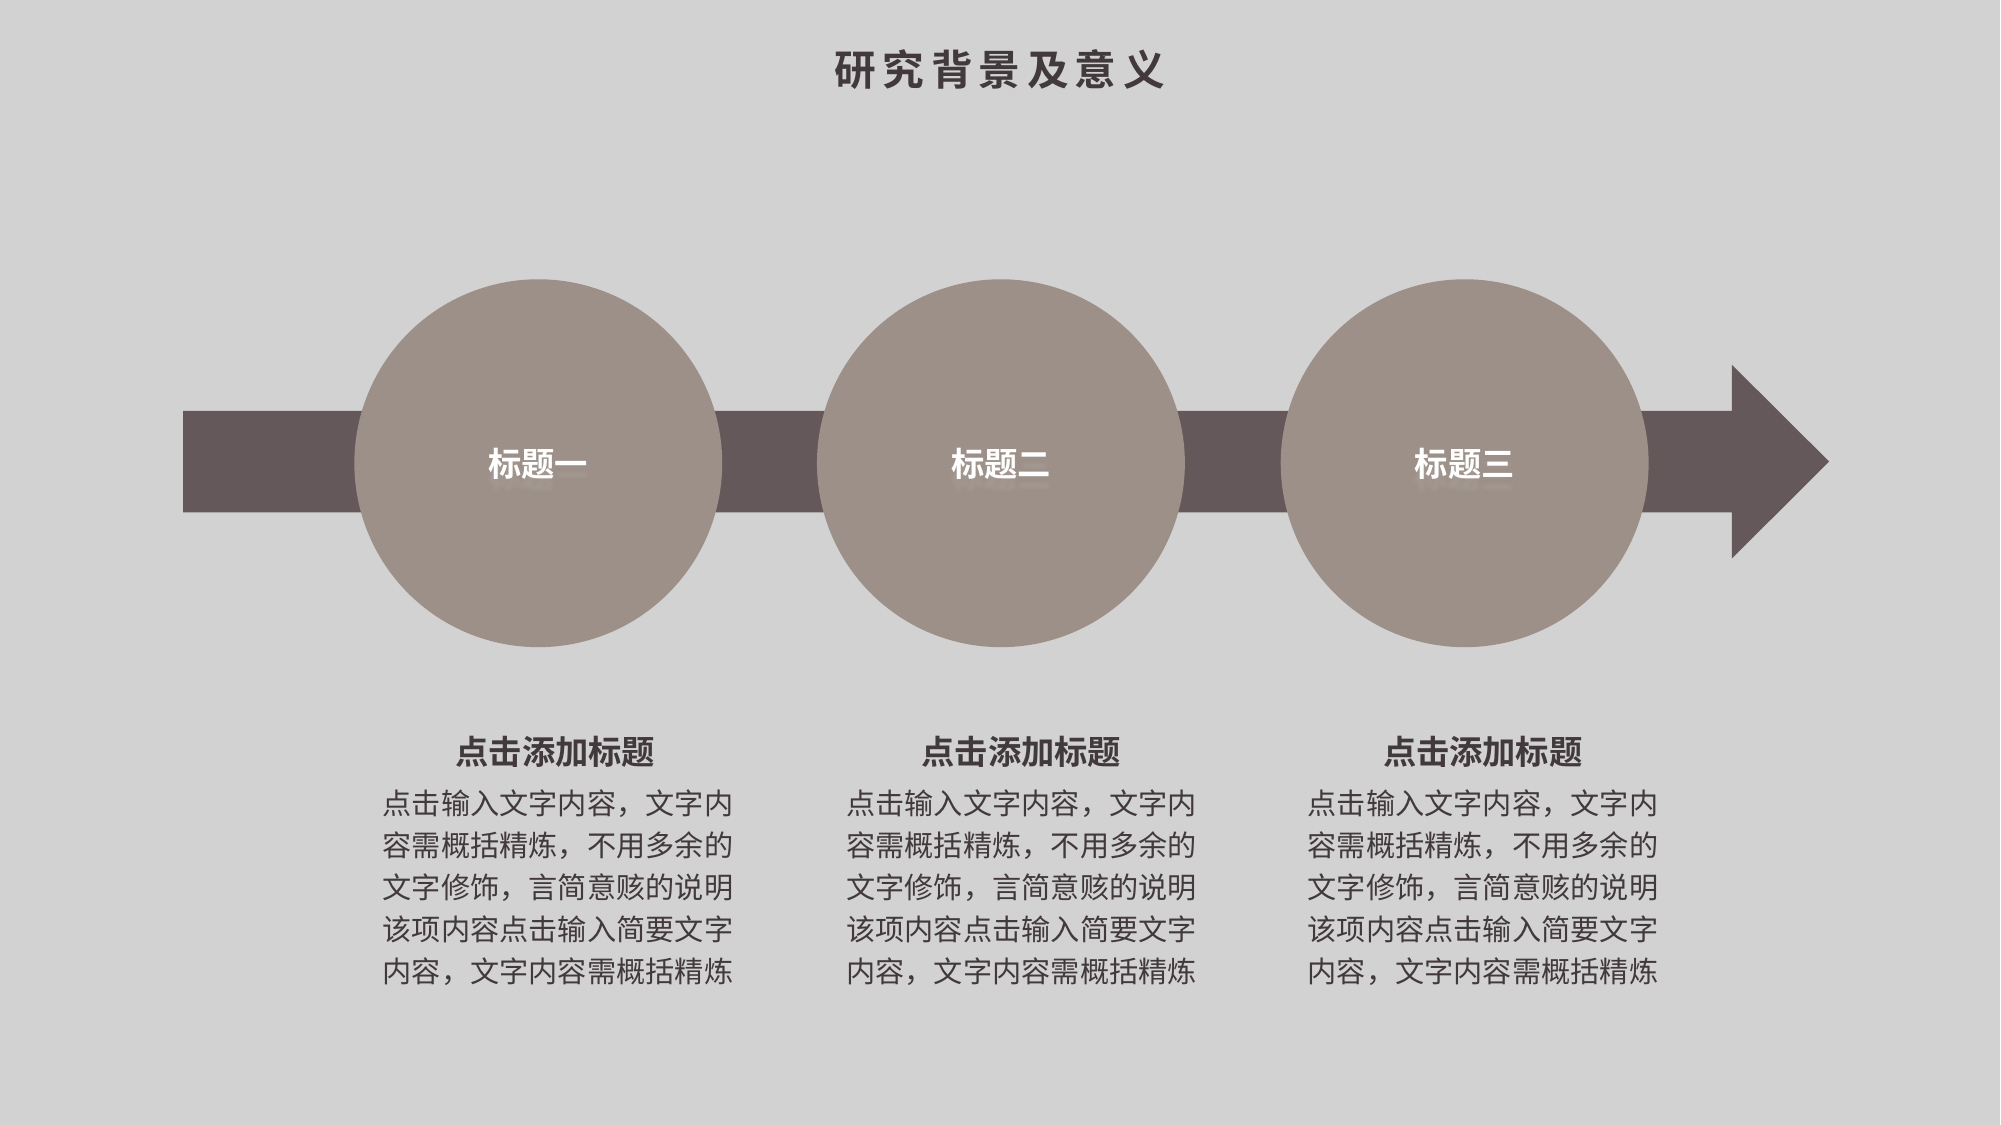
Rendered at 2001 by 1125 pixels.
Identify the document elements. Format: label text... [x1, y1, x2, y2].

text_box 研究背景及意义 [820, 36, 1180, 101]
text_box [1178, 410, 1288, 513]
text_box 点击输入文字内容，文字内容需概括精炼，不用多余的文字修饰，言简意赅的说明该项内容点击输入简要文字内容，文字内容需概括精炼 [828, 771, 1215, 996]
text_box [839, 448, 1162, 500]
text_box 标题三 [1304, 437, 1625, 490]
text_box [1642, 364, 1830, 559]
text_box [354, 279, 723, 648]
text_box 点击添加标题 [1306, 716, 1659, 779]
text_box 点击编辑 [843, 490, 1157, 496]
text_box 标题二 [840, 437, 1162, 490]
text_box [376, 447, 701, 500]
text_box 点击输入文字内容，文字内容需概括精炼，不用多余的文字修饰，言简意赅的说明该项内容点击输入简要文字内容，文字内容需概括精炼 [362, 771, 754, 996]
text_box 点击添加标题 [845, 716, 1198, 779]
text_box [1280, 279, 1649, 648]
text_box [715, 410, 824, 513]
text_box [1303, 448, 1626, 500]
text_box [183, 410, 361, 513]
text_box 点击编辑 [1307, 490, 1621, 496]
text_box 点击编辑 [380, 490, 696, 496]
text_box 点击输入文字内容，文字内容需概括精炼，不用多余的文字修饰，言简意赅的说明该项内容点击输入简要文字内容，文字内容需概括精炼 [1289, 771, 1677, 996]
text_box 标题一 [378, 437, 699, 490]
text_box [816, 279, 1185, 648]
text_box 点击添加标题 [379, 716, 732, 779]
